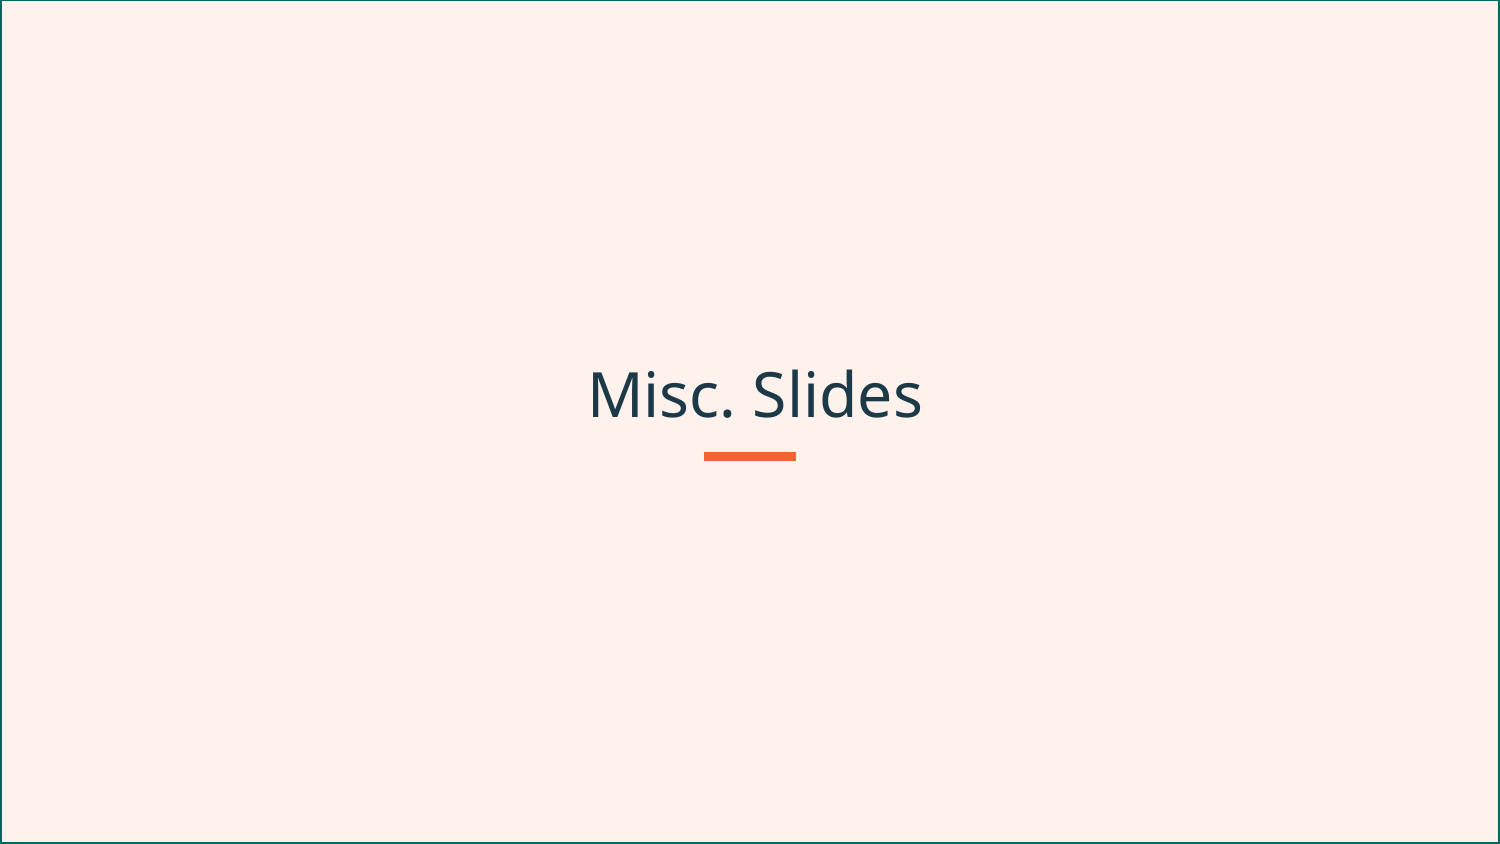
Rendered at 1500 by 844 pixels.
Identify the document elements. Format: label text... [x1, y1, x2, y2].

title Misc. Slides [108, 315, 1403, 479]
text_box [0, 0, 1500, 844]
